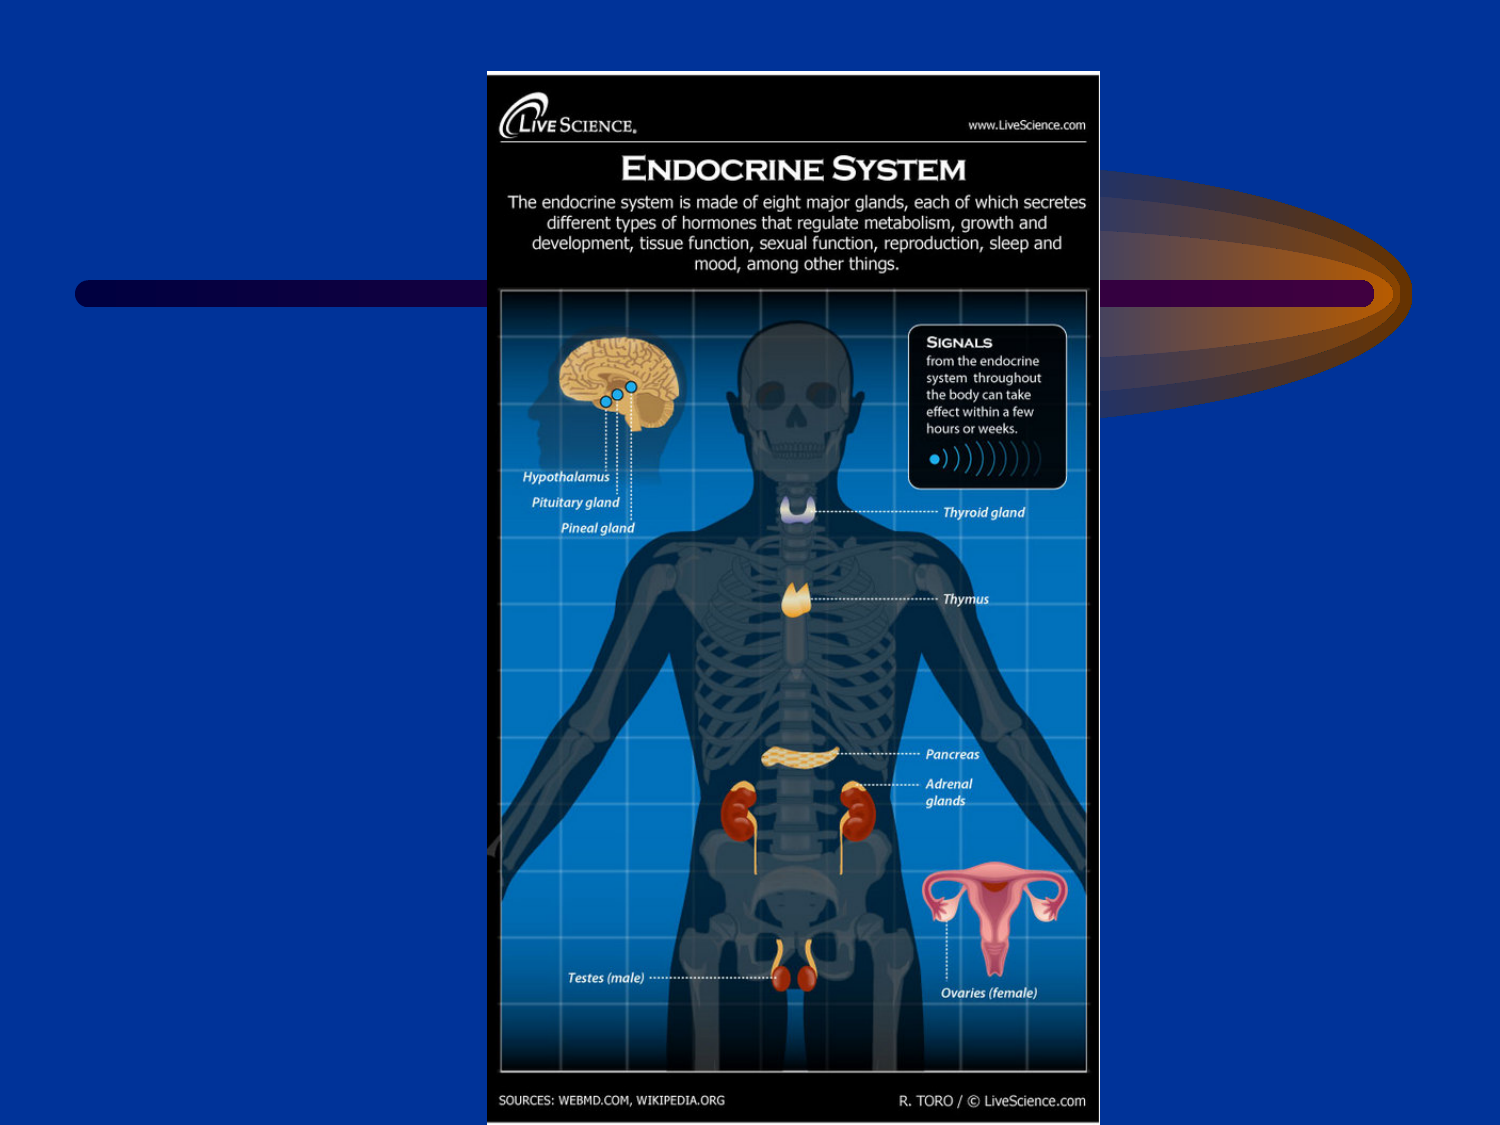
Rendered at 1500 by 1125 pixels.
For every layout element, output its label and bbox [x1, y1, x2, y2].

list [487, 70, 1101, 1125]
